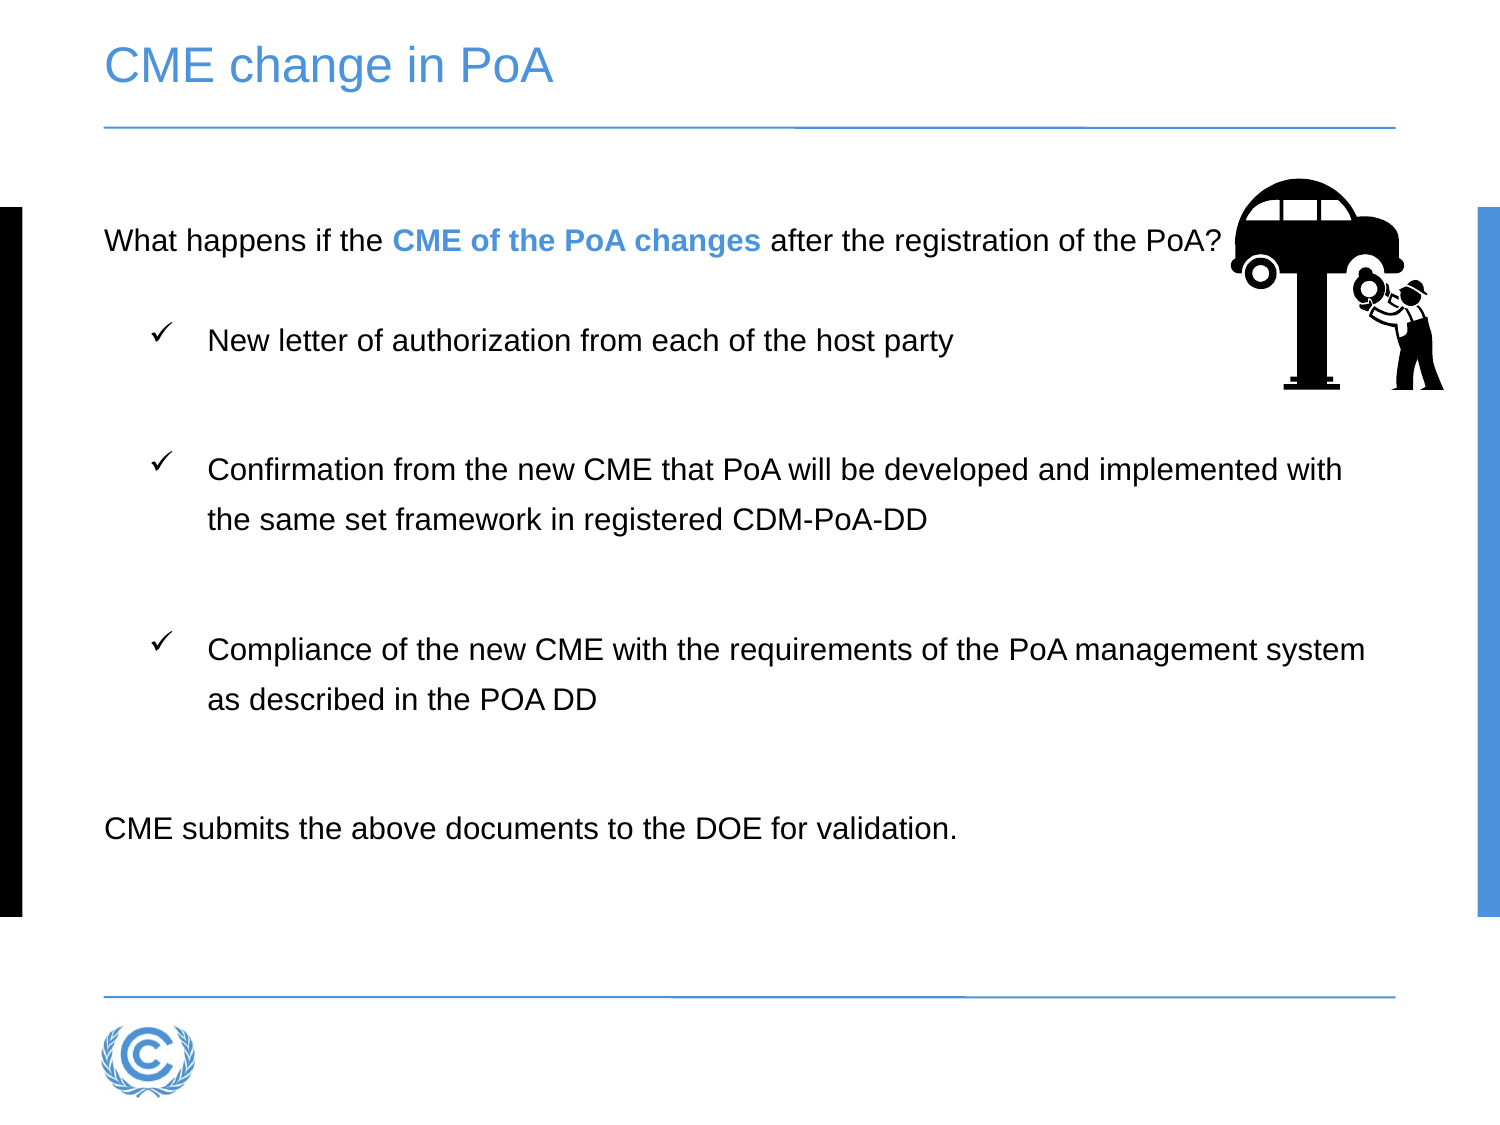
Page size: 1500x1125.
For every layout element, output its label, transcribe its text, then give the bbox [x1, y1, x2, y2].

picture [101, 1001, 209, 1108]
list What happens if the CME of the PoA changes after the registration of the PoA? New letter of authorization from each of the host party Confirmation from the new CME that PoA will be developed and implemented with the same set framework in registered CDM-PoA-DD Compliance of the new CME with the requirements of the PoA management system as described in the POA DD CME submits the above documents to the DOE for validation. [104, 207, 1395, 918]
picture [1230, 178, 1445, 391]
title CME change in PoA [104, 50, 1396, 103]
